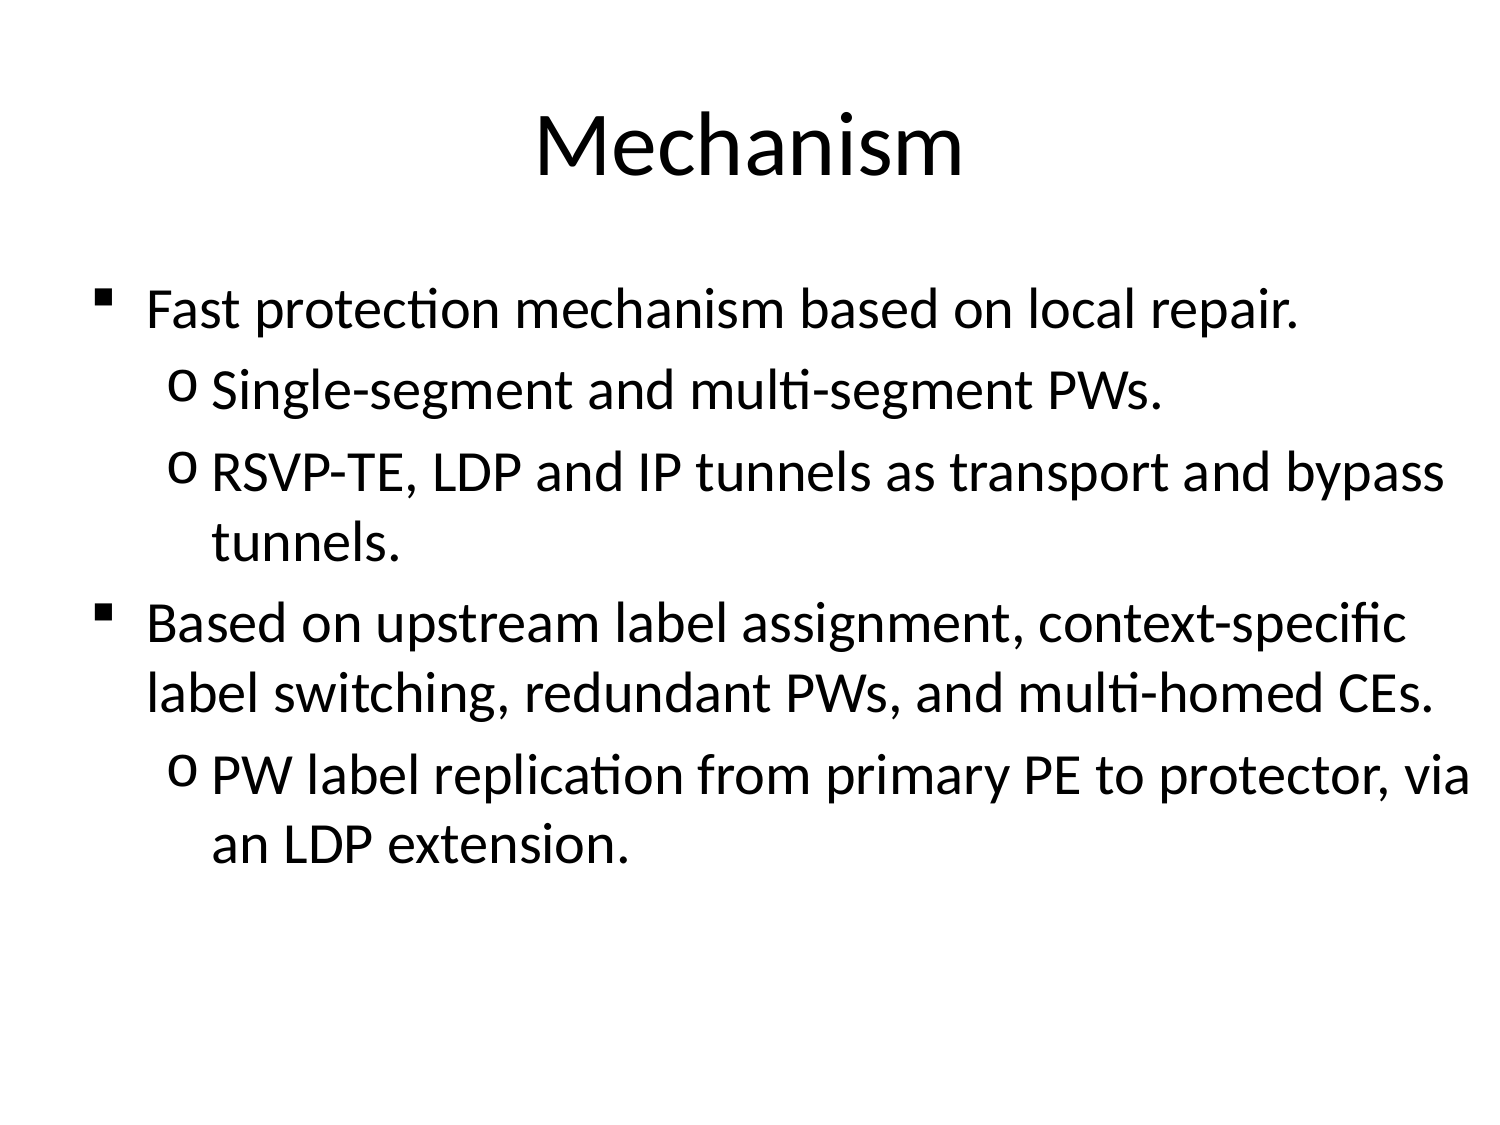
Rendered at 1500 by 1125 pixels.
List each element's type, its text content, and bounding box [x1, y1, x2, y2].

title Mechanism [75, 45, 1425, 233]
list Fast protection mechanism based on local repair. Single-segment and multi-segment PWs. RSVP-TE, LDP and IP tunnels as transport and bypass tunnels. Based on upstream label assignment, context-specific label switching, redundant PWs, and multi-homed CEs. PW label replication from primary PE to protector, via an LDP extension. [75, 262, 1500, 1125]
